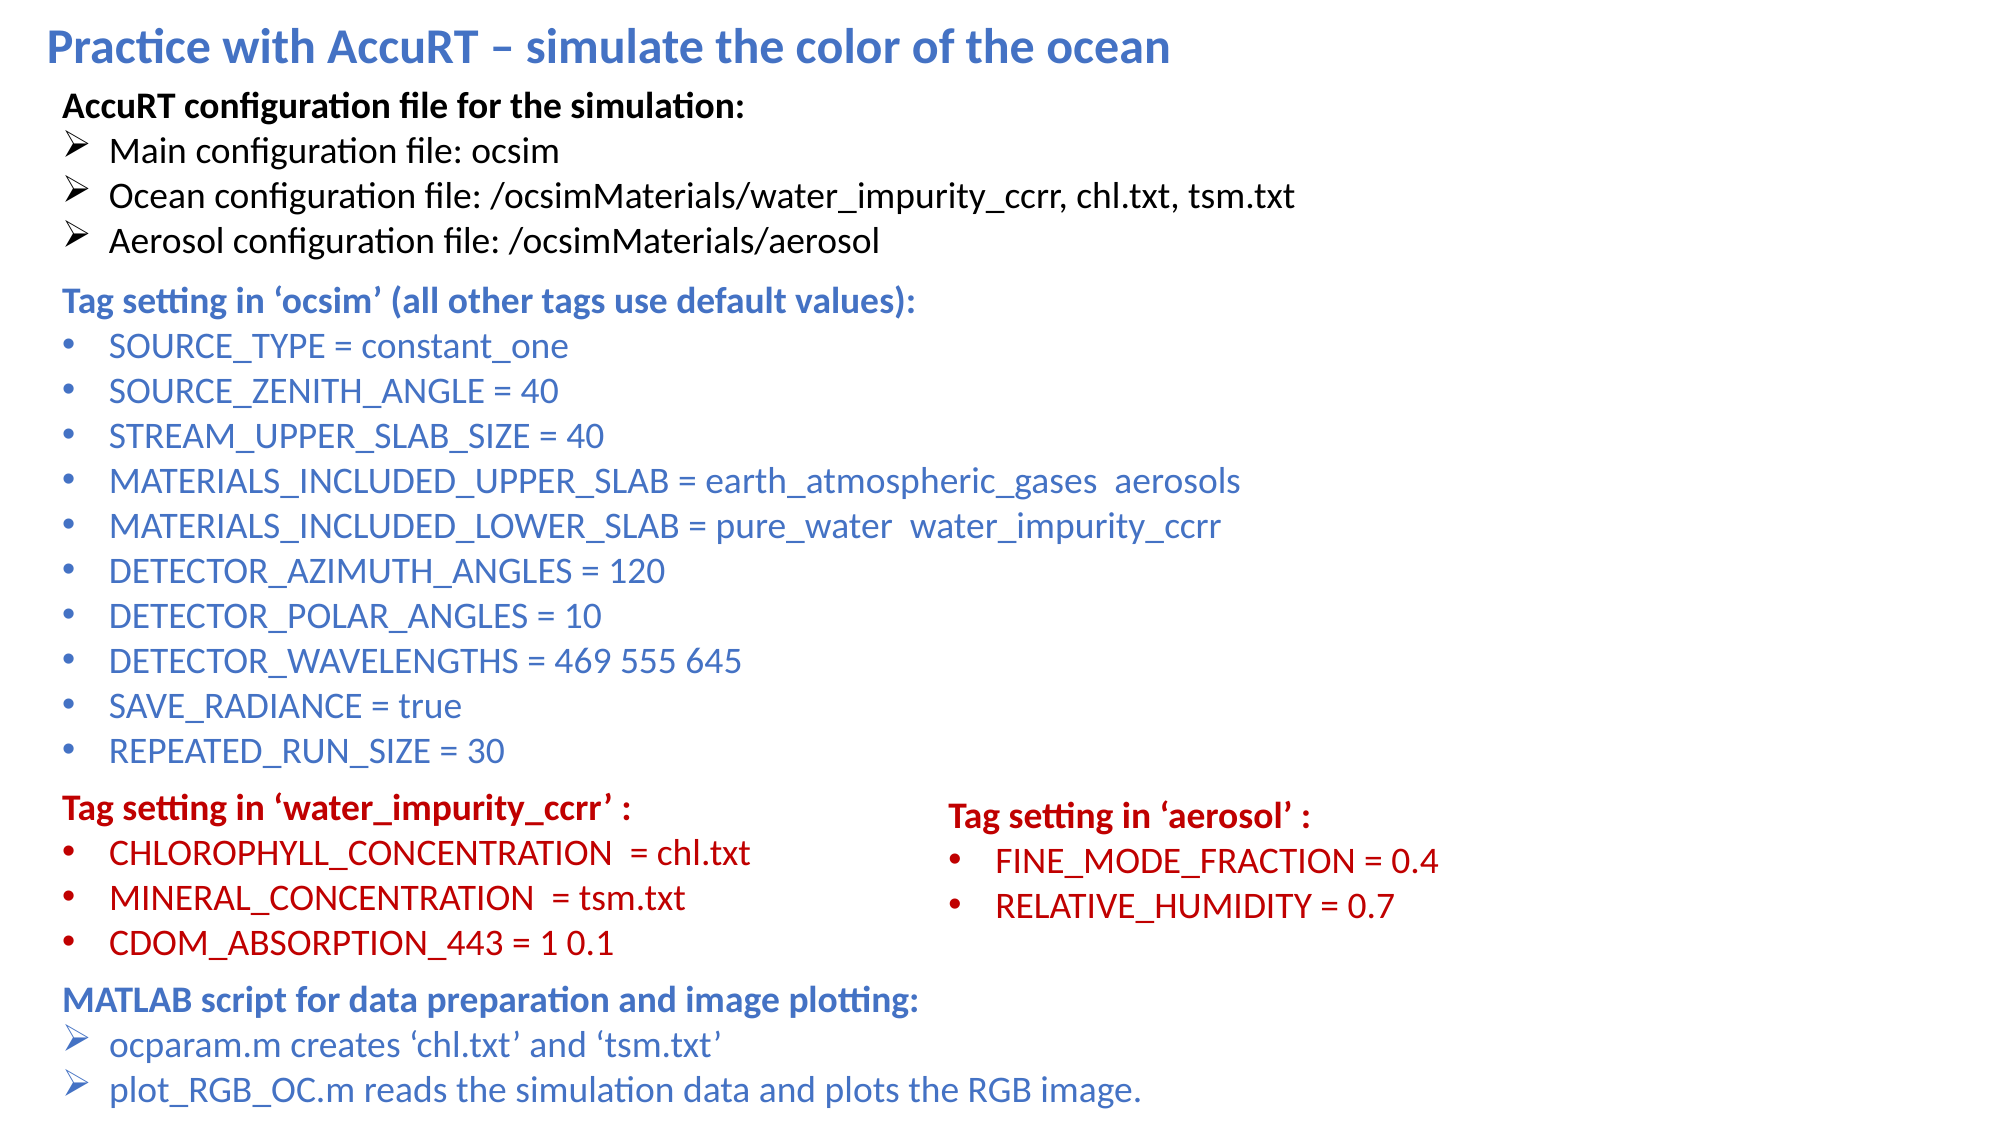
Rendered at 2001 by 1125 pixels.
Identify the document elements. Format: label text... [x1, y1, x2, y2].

text_box Tag setting in ‘water_impurity_ccrr’ : CHLOROPHYLL_CONCENTRATION = chl.txt MINERAL_CONCENTRATION = tsm.txt CDOM_ABSORPTION_443 = 1 0.1 [47, 775, 803, 967]
text_box Practice with AccuRT – simulate the color of the ocean [32, 6, 1963, 81]
text_box Tag setting in ‘aerosol’ : FINE_MODE_FRACTION = 0.4 RELATIVE_HUMIDITY = 0.7 [933, 783, 1539, 934]
text_box Tag setting in ‘ocsim’ (all other tags use default values): SOURCE_TYPE = constant_one SOURCE_ZENITH_ANGLE = 40 STREAM_UPPER_SLAB_SIZE = 40 MATERIALS_INCLUDED_UPPER_SLAB = earth_atmospheric_gases aerosols MATERIALS_INCLUDED_LOWER_SLAB = pure_water water_impurity_ccrr DETECTOR_AZIMUTH_ANGLES = 120 DETECTOR_POLAR_ANGLES = 10 DETECTOR_WAVELENGTHS = 469 555 645 SAVE_RADIANCE = true REPEATED_RUN_SIZE = 30 [47, 268, 1953, 779]
text_box MATLAB script for data preparation and image plotting: ocparam.m creates ‘chl.txt’ and ‘tsm.txt’ plot_RGB_OC.m reads the simulation data and plots the RGB image. [47, 967, 1852, 1118]
text_box AccuRT configuration file for the simulation: Main configuration file: ocsim Ocean configuration file: /ocsimMaterials/water_impurity_ccrr, chl.txt, tsm.txt Aerosol configuration file: /ocsimMaterials/aerosol [47, 73, 1953, 268]
